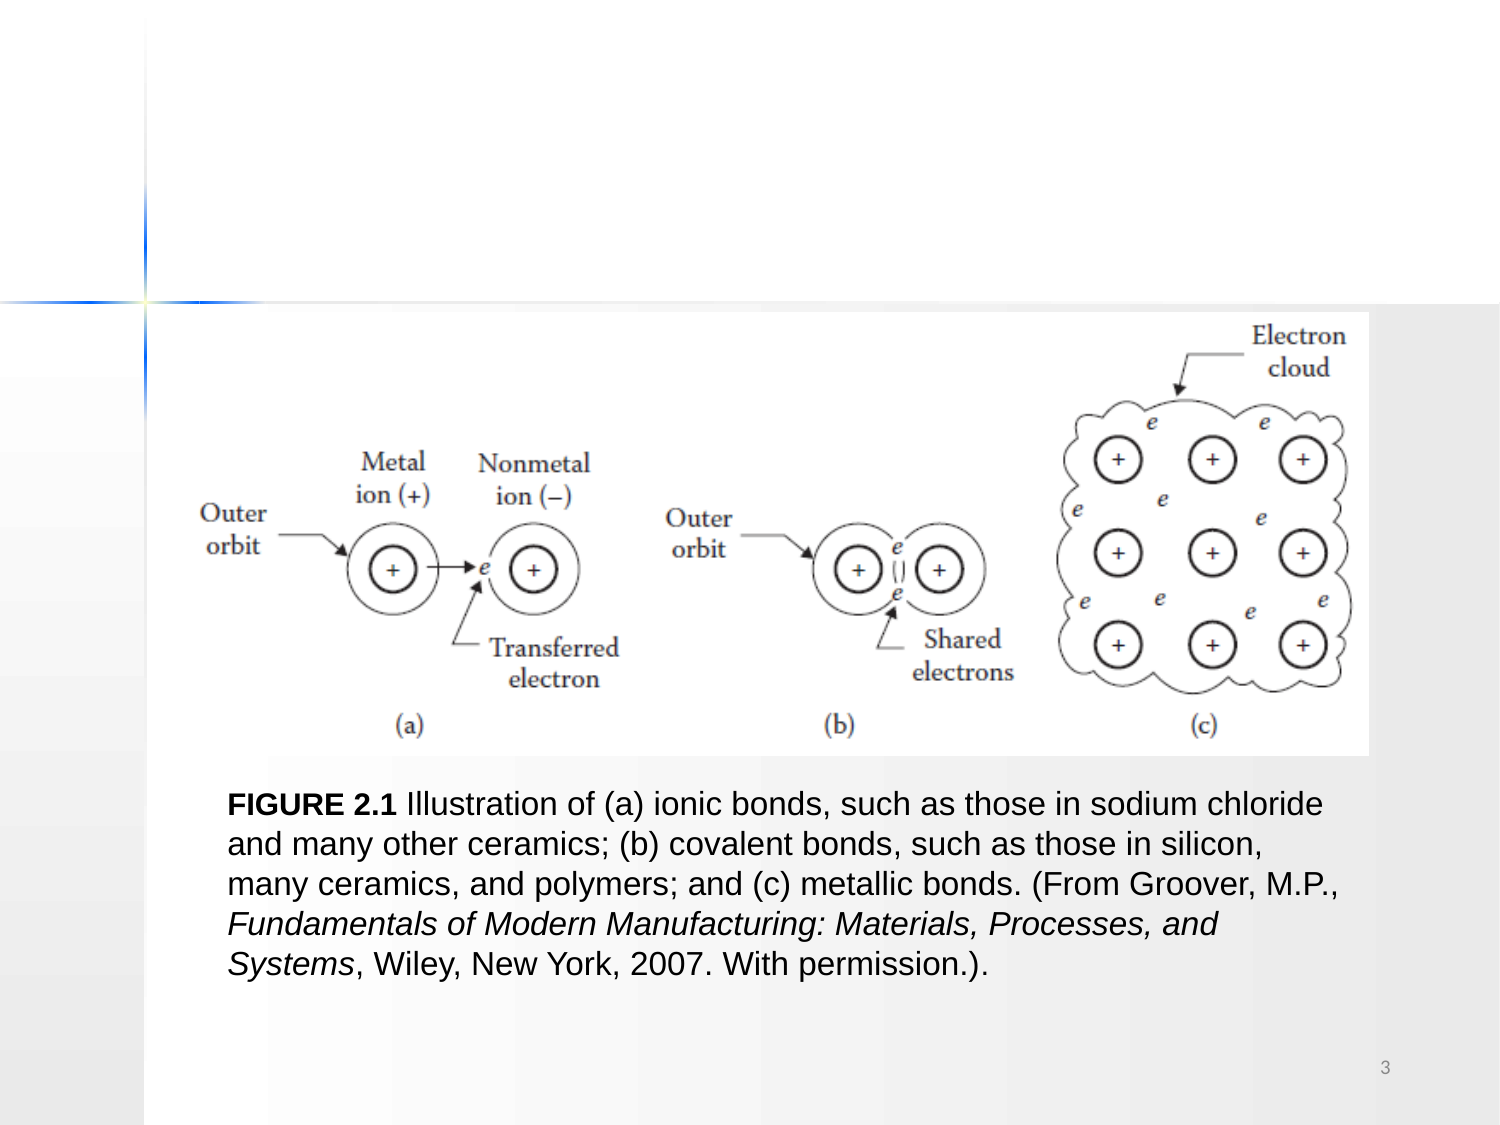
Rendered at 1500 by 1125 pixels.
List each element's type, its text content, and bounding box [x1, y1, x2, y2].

picture [187, 312, 1369, 756]
text_box FIGURE 2.1 Illustration of (a) ionic bonds, such as those in sodium chloride and many other ceramics; (b) covalent bonds, such as those in silicon, many ceramics, and polymers; and (c) metallic bonds. (From Groover, M.P., Fundamentals of Modern Manufacturing: Materials, Processes, and Systems, Wiley, New York, 2007. With permission.). [212, 774, 1363, 990]
